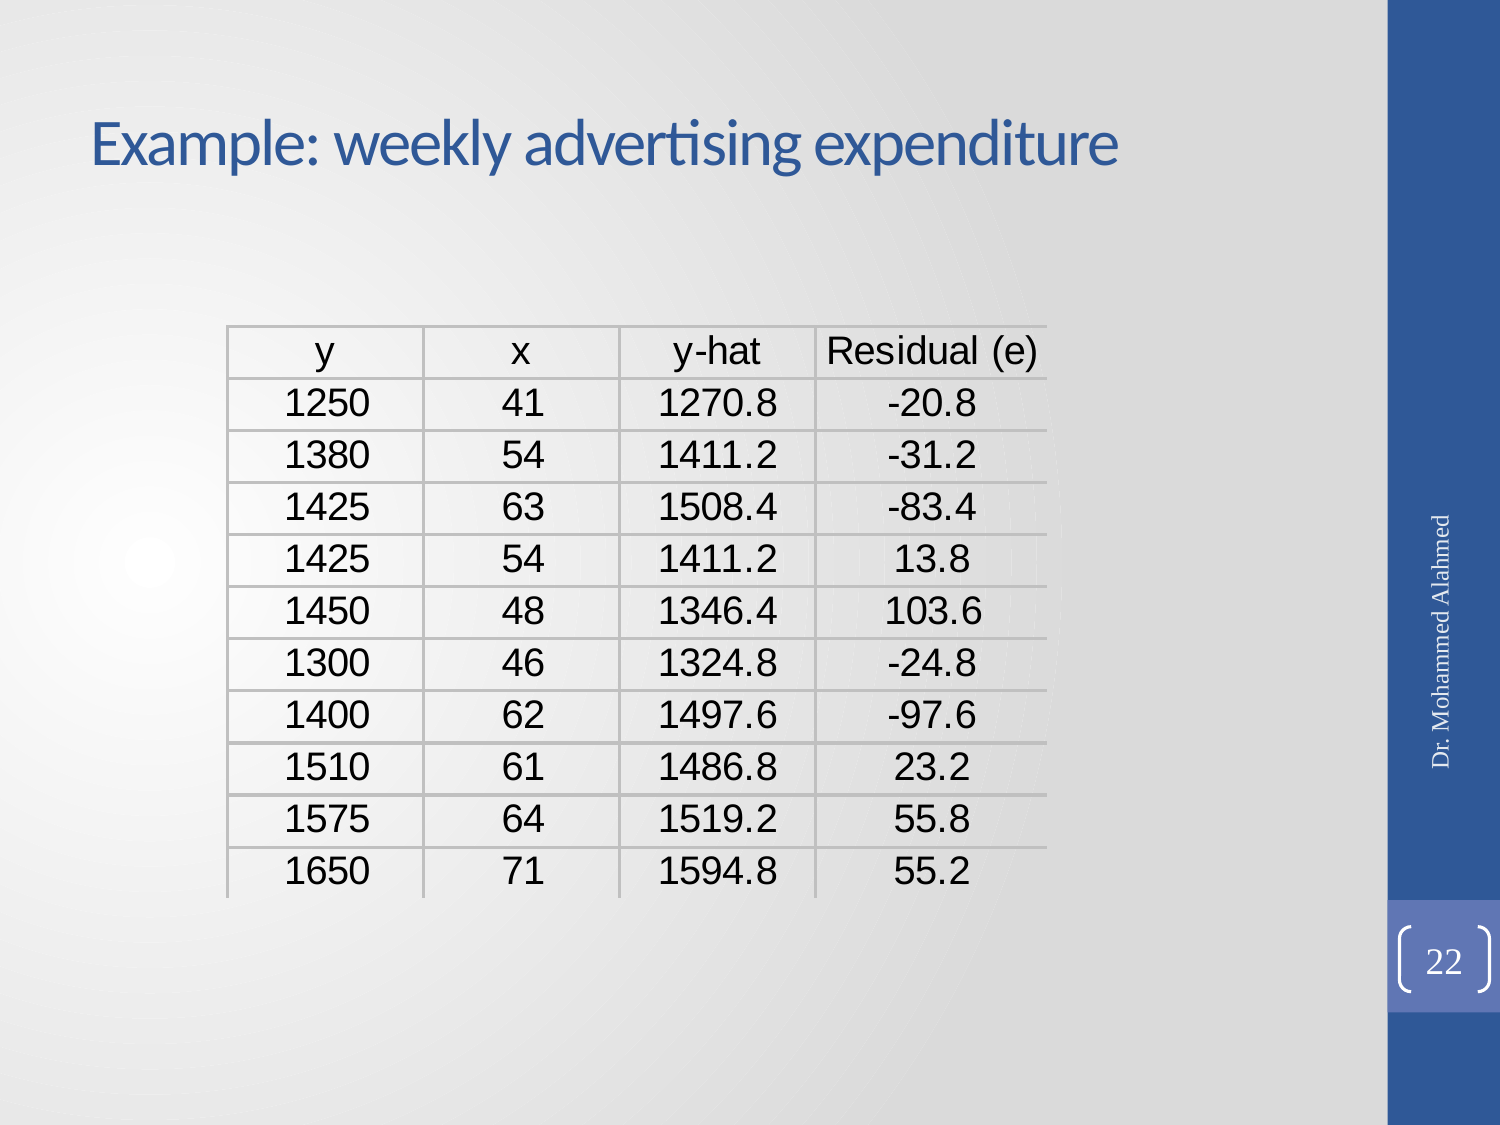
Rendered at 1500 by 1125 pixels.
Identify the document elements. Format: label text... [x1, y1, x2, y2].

title Example: weekly advertising expenditure [75, 45, 1325, 233]
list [225, 324, 1051, 902]
footer Dr. Mohammed Alahmed [1408, 500, 1469, 889]
slide_number 22 [1397, 925, 1492, 994]
